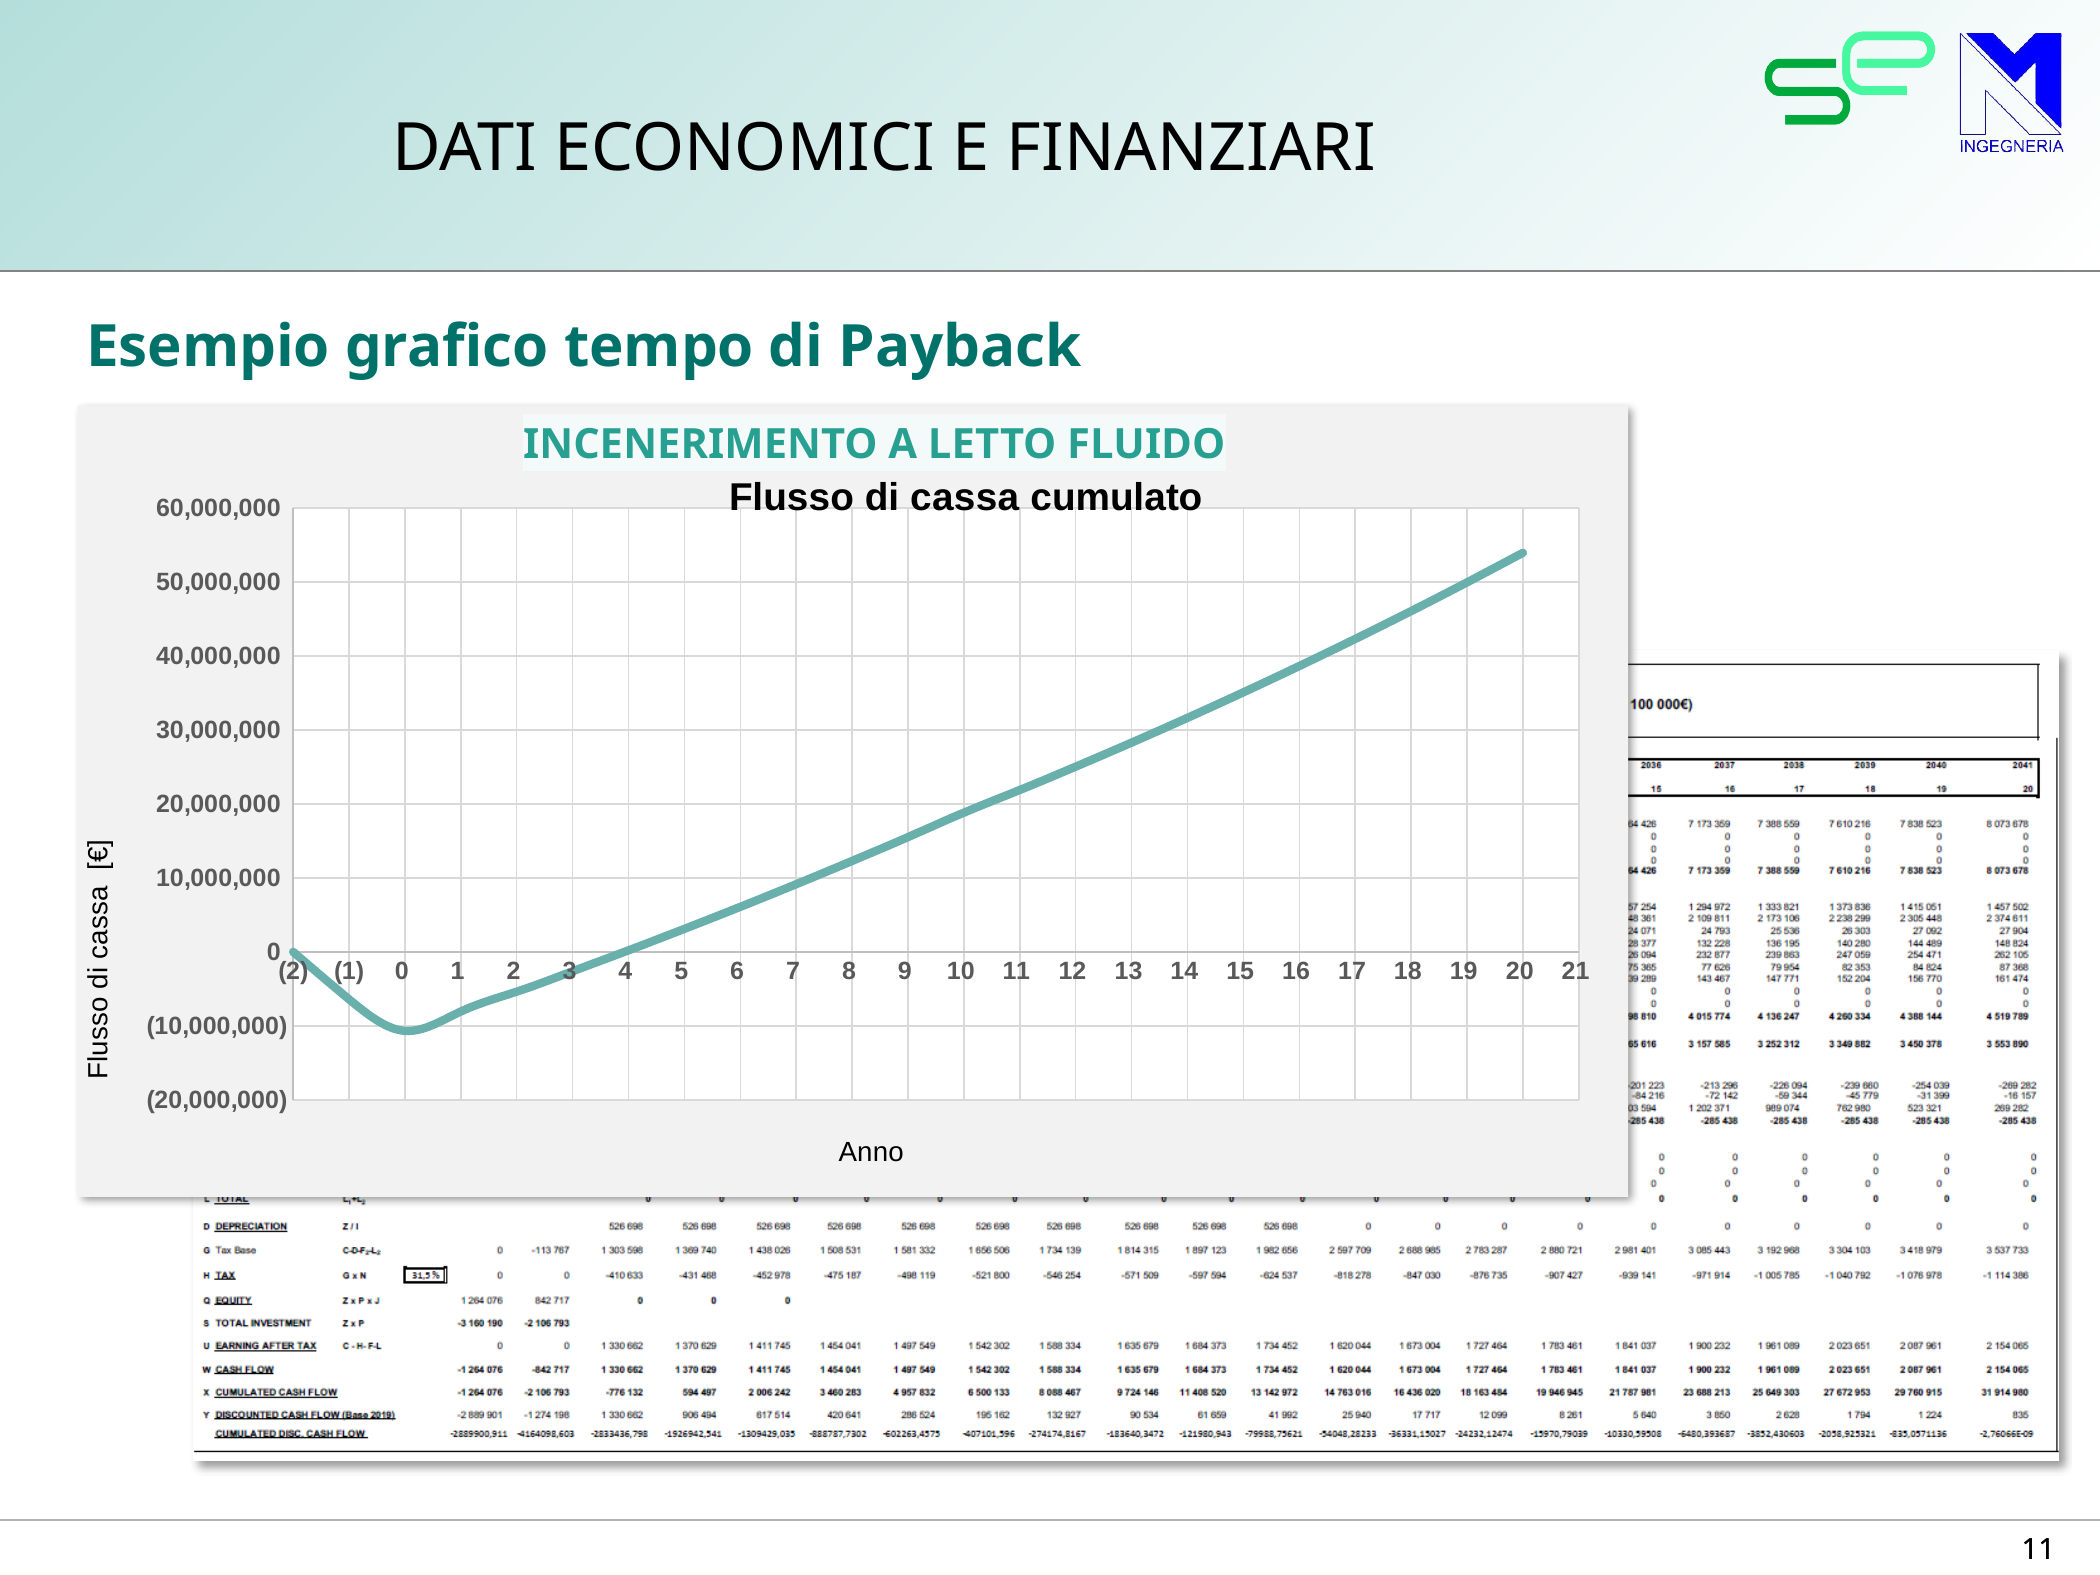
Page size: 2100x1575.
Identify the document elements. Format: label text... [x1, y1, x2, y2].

text_box Esempio grafico tempo di Payback [80, 301, 2031, 510]
picture [192, 650, 2060, 1463]
text_box 11 [2006, 1531, 2083, 1575]
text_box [68, 405, 1629, 1198]
picture [1947, 27, 2069, 160]
text_box [0, 0, 2100, 270]
picture [1761, 27, 1939, 128]
text_box DATI ECONOMICI E FINANZIARI [69, 77, 1700, 209]
